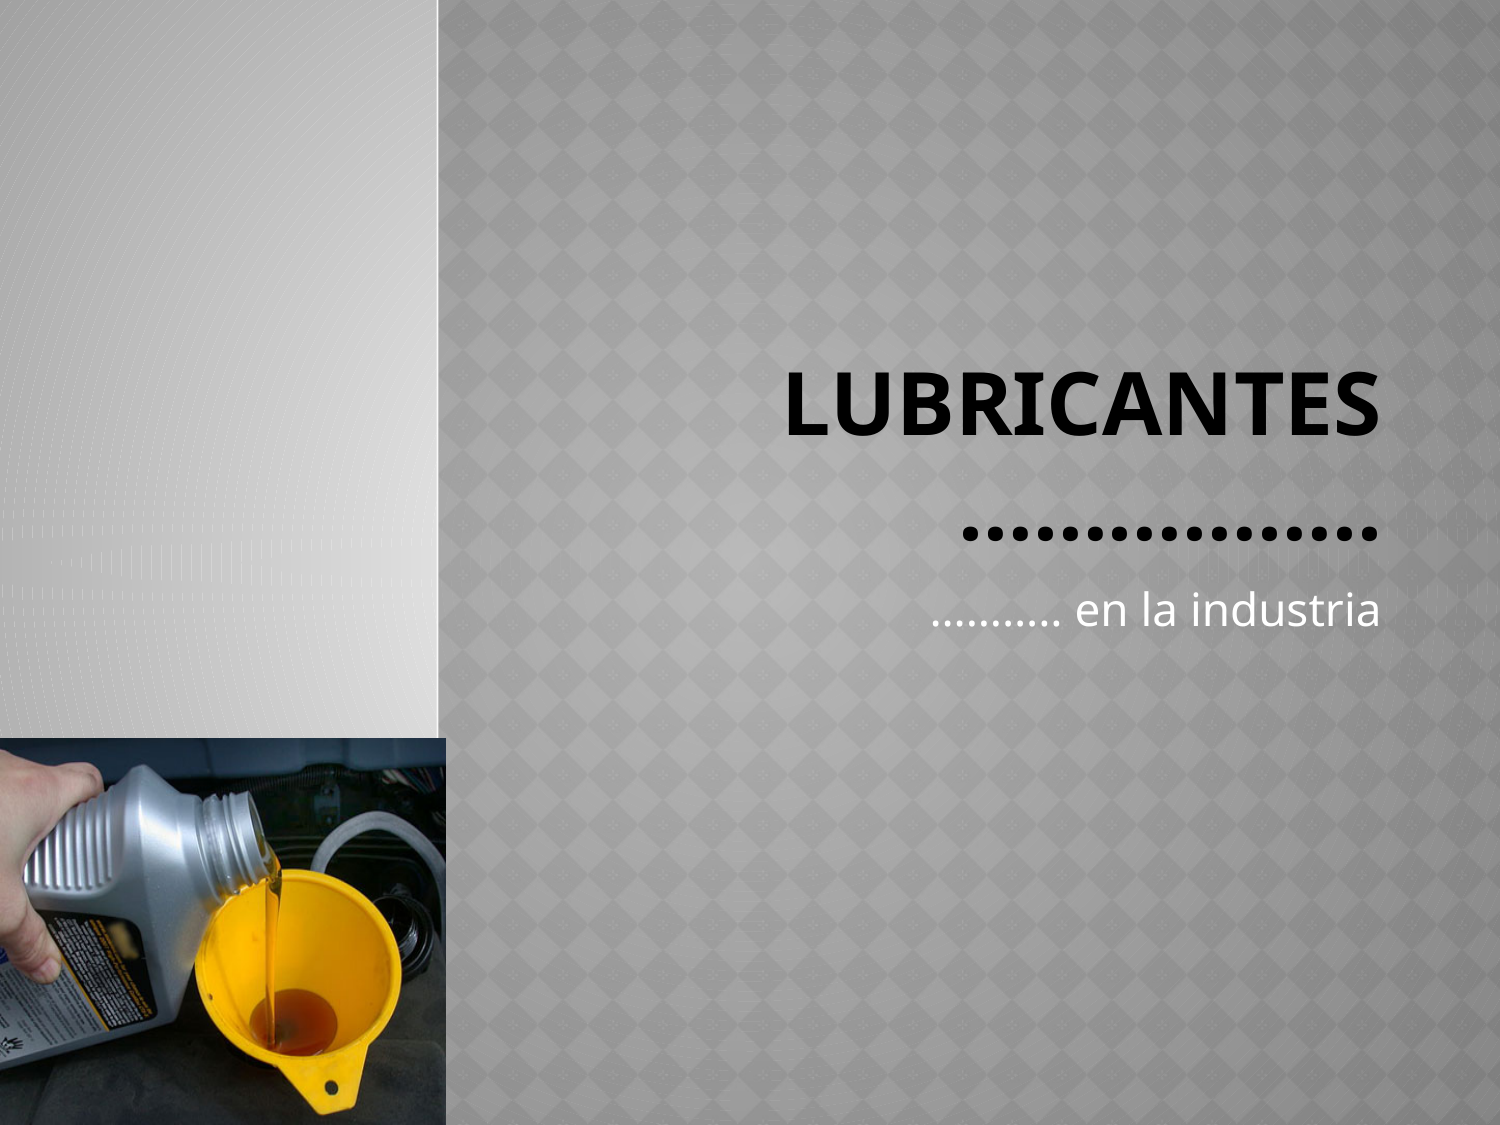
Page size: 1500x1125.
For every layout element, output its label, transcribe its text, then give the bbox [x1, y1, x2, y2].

title Lubricantes …………….. [552, 87, 1390, 558]
picture [0, 737, 446, 1125]
subtitle ……….. en la industria [550, 580, 1390, 762]
